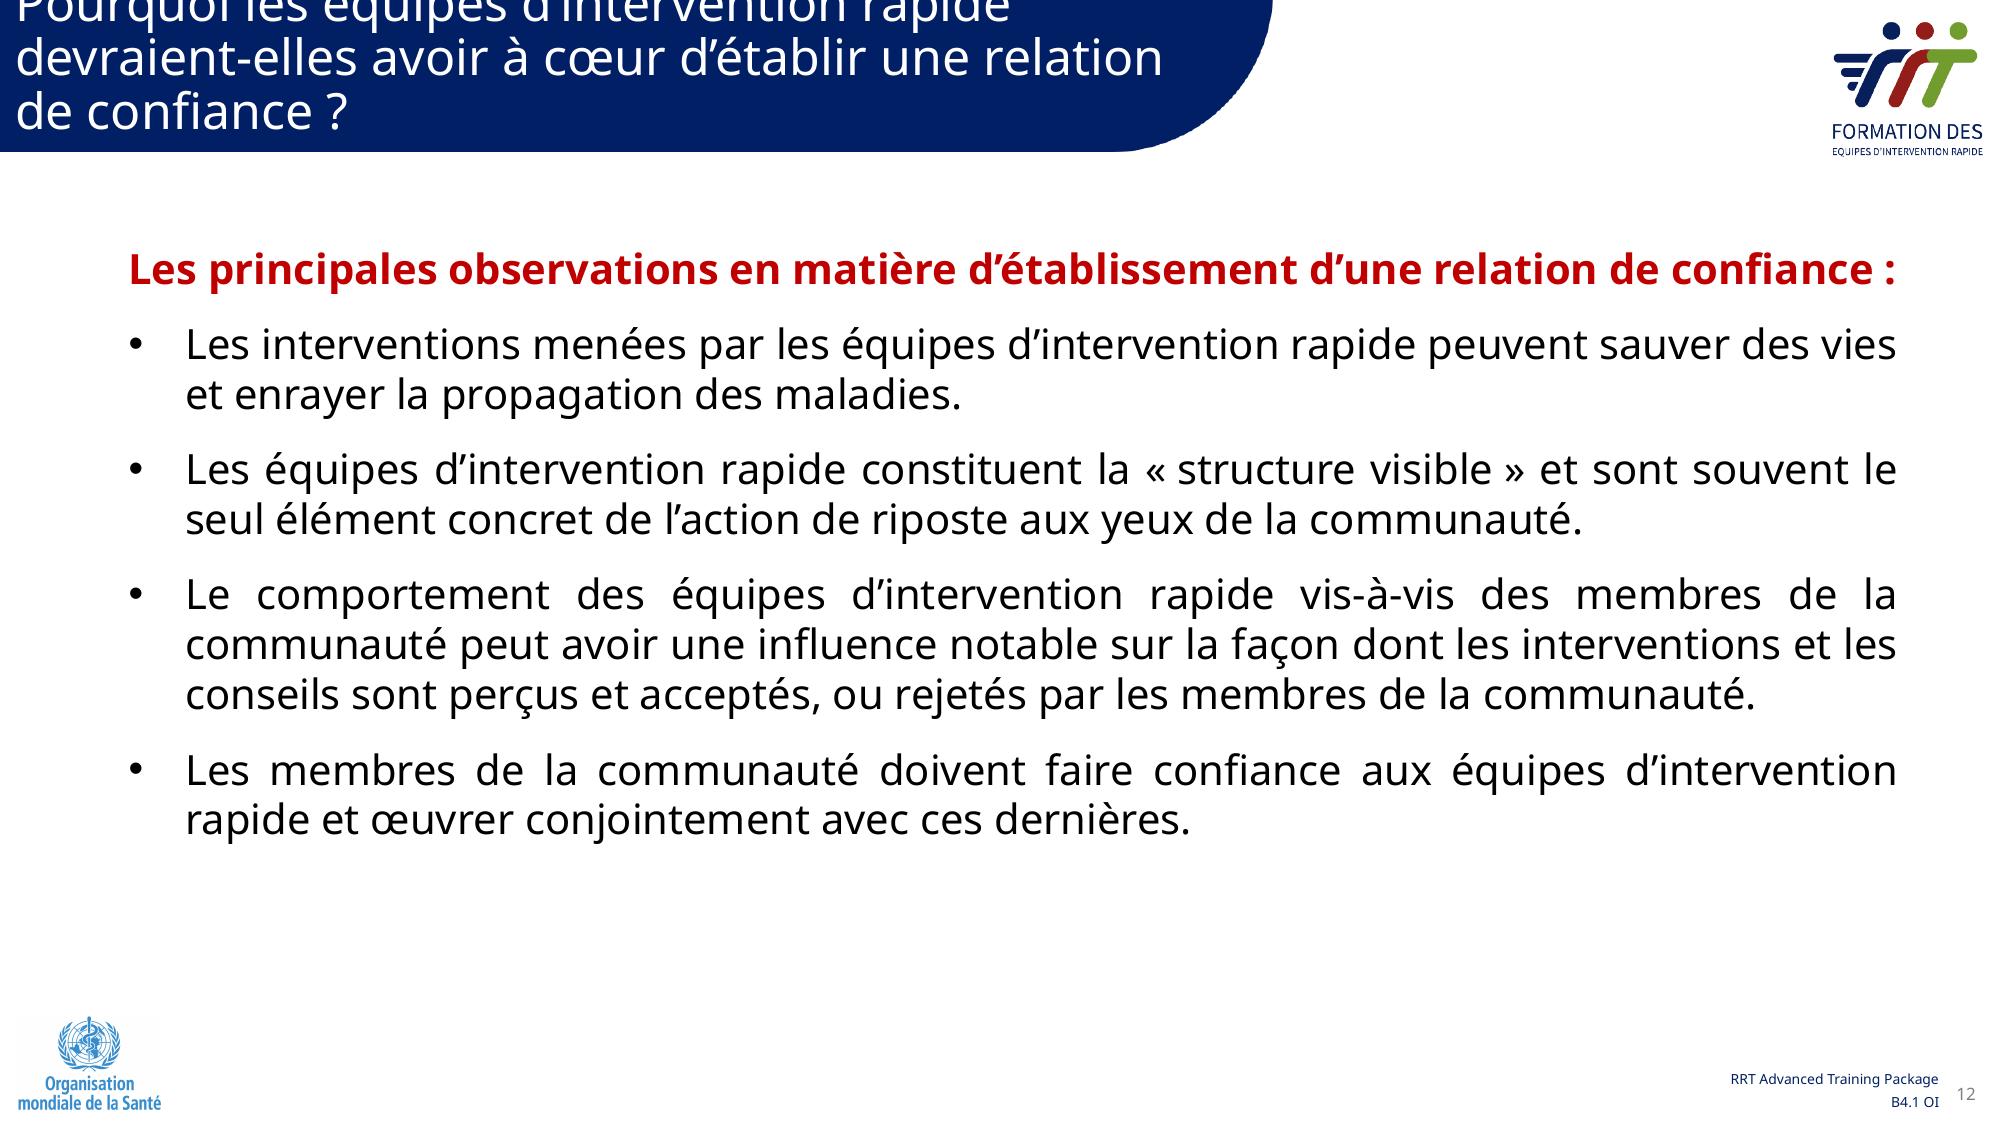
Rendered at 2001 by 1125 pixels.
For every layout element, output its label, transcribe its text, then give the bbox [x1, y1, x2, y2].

picture [0, 0, 1273, 152]
text_box Les principales observations en matière d’établissement d’une relation de confiance : Les interventions menées par les équipes d’intervention rapide peuvent sauver des vies et enrayer la propagation des maladies. Les équipes d’intervention rapide constituent la « structure visible » et sont souvent le seul élément concret de l’action de riposte aux yeux de la communauté. Le comportement des équipes d’intervention rapide vis-à-vis des membres de la communauté peut avoir une influence notable sur la façon dont les interventions et les conseils sont perçus et acceptés, ou rejetés par les membres de la communauté. Les membres de la communauté doivent faire confiance aux équipes d’intervention rapide et œuvrer conjointement avec ces dernières. [113, 274, 1914, 962]
title Pourquoi les équipes d’intervention rapide devraient-elles avoir à cœur d’établir une relation de confiance ? [0, 0, 1247, 119]
picture [1832, 21, 1983, 157]
picture [17, 1015, 162, 1111]
